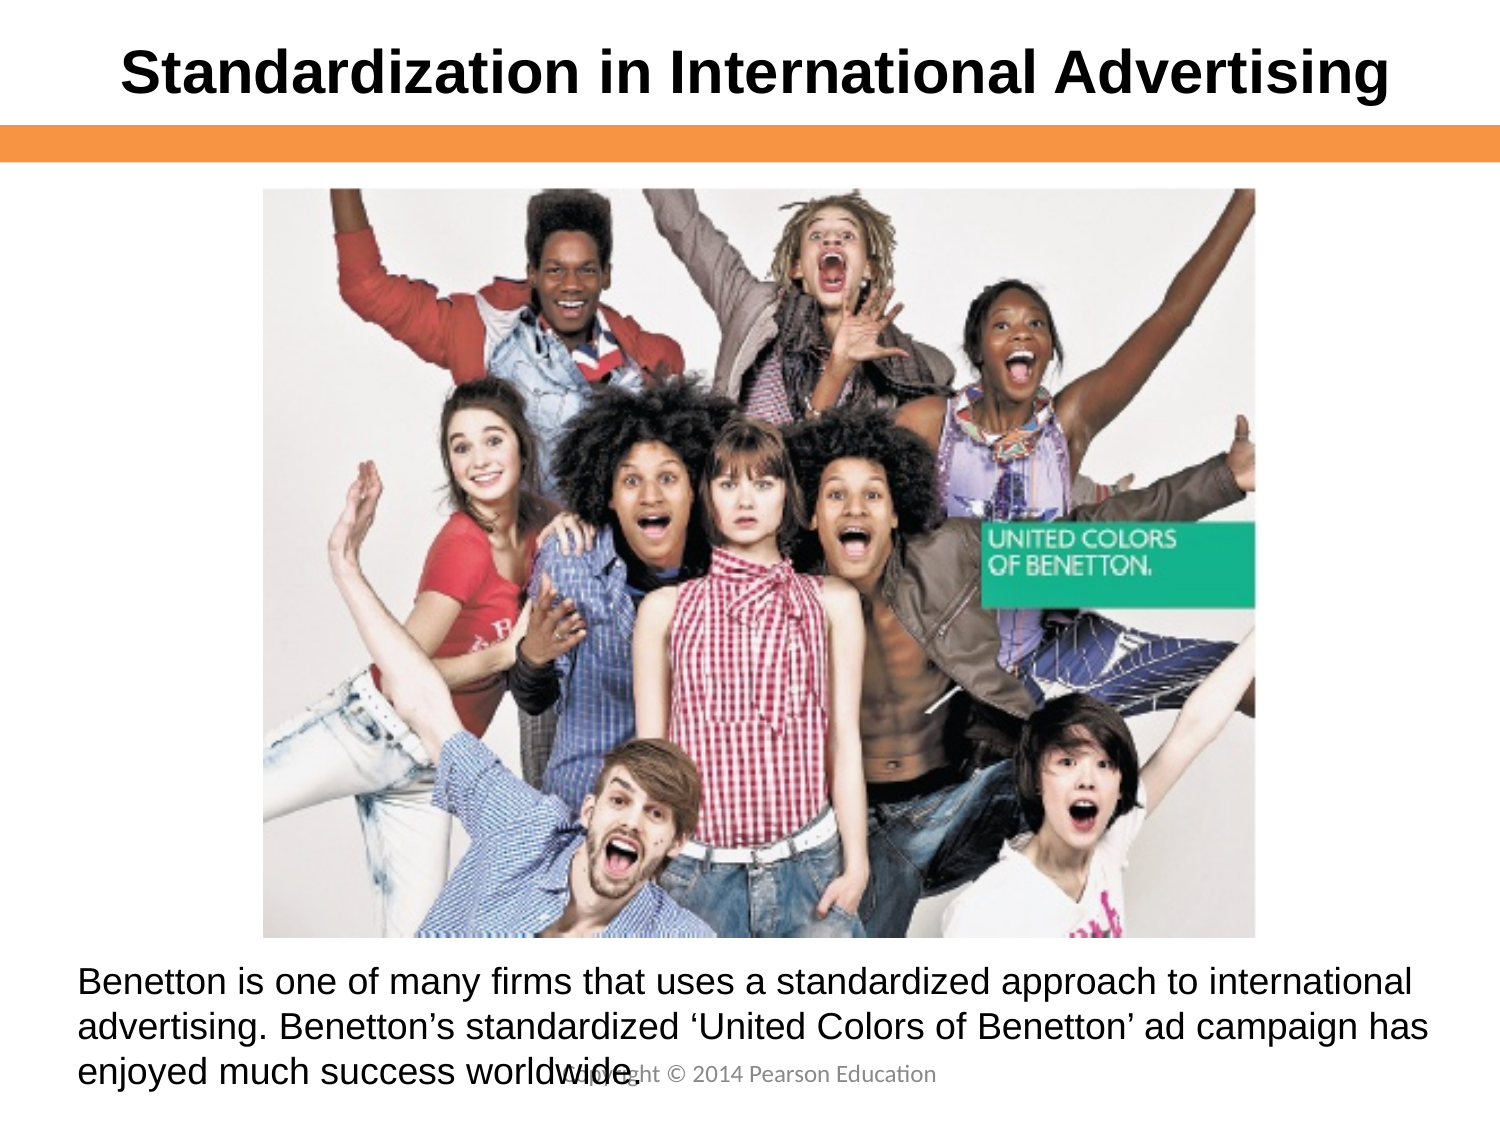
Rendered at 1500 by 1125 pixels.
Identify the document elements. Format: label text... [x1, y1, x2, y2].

text_box [0, 123, 1500, 165]
title Standardization in International Advertising [37, 0, 1476, 123]
footer Copyright © 2014 Pearson Education [512, 1042, 988, 1103]
picture [262, 187, 1258, 938]
text_box Benetton is one of many firms that uses a standardized approach to international advertising. Benetton’s standardized ‘United Colors of Benetton’ ad campaign has enjoyed much success worldwide. [62, 949, 1463, 1125]
